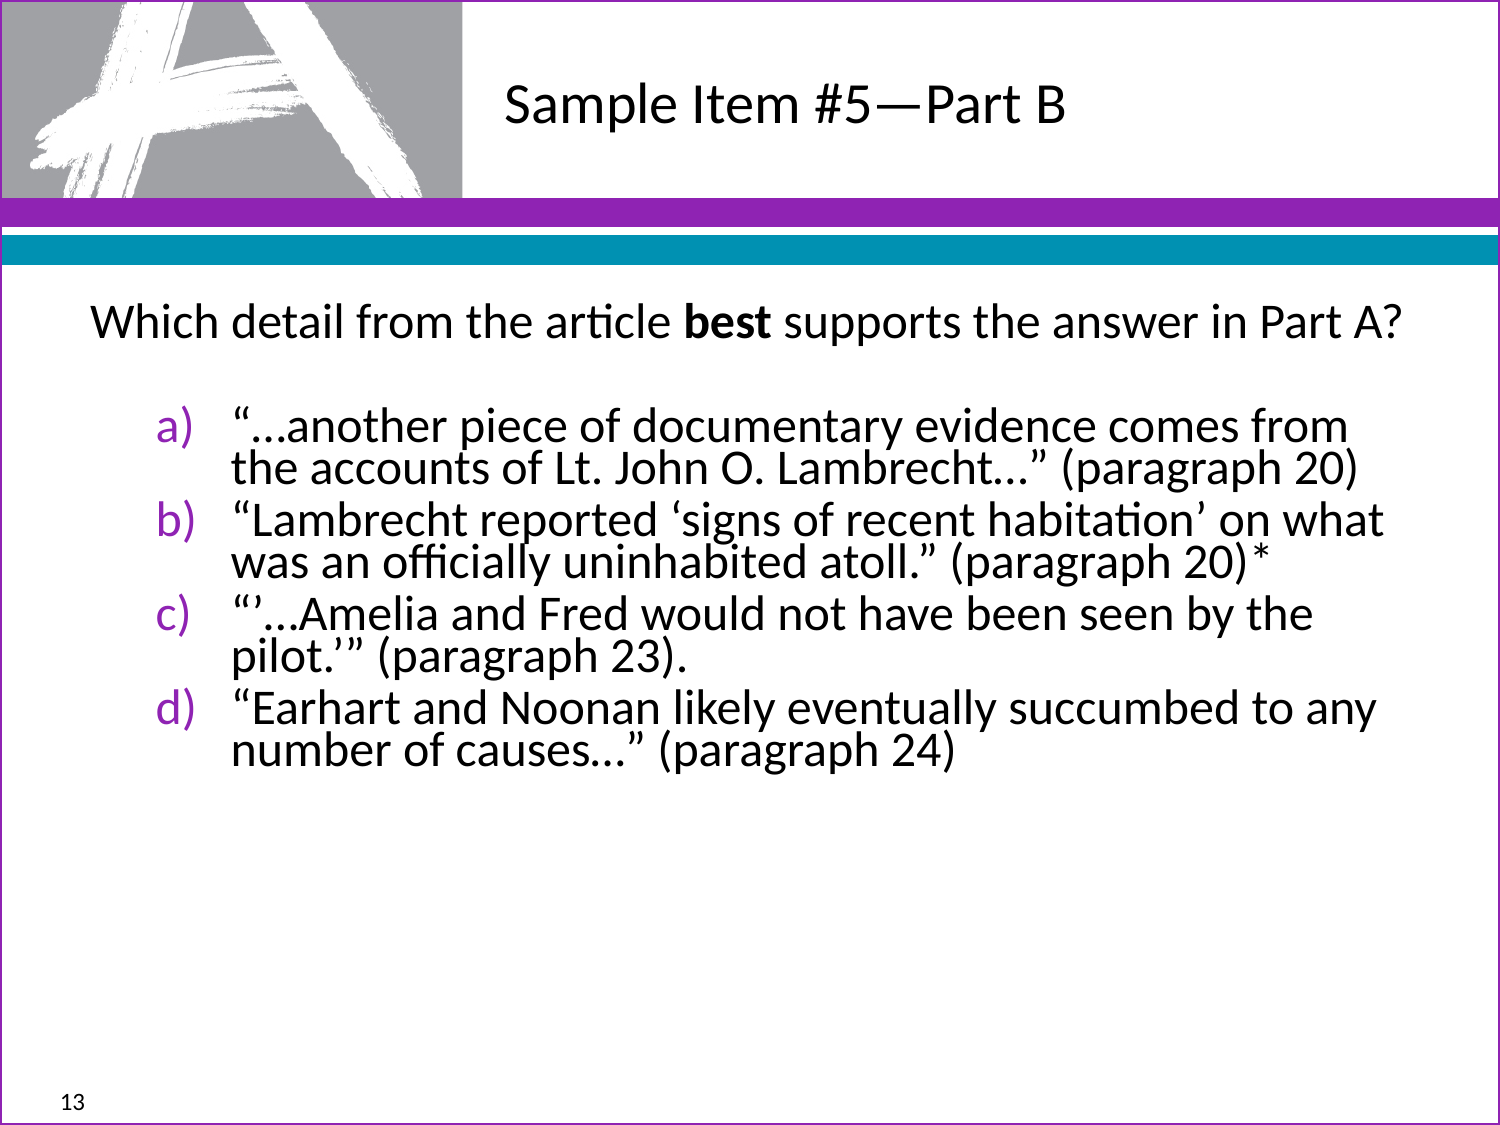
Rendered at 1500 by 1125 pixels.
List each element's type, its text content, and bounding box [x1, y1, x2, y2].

picture [2, 2, 462, 198]
title Sample Item #5—Part B [462, 0, 1500, 200]
list Which detail from the article best supports the answer in Part A? “…another piece of documentary evidence comes from the accounts of Lt. John O. Lambrecht…” (paragraph 20) “Lambrecht reported ‘signs of recent habitation’ on what was an officially uninhabited atoll.” (paragraph 20)* “’…Amelia and Fred would not have been seen by the pilot.’” (paragraph 23). “Earhart and Noonan likely eventually succumbed to any number of causes…” (paragraph 24) [75, 262, 1425, 1075]
slide_number 13 [0, 1077, 100, 1125]
